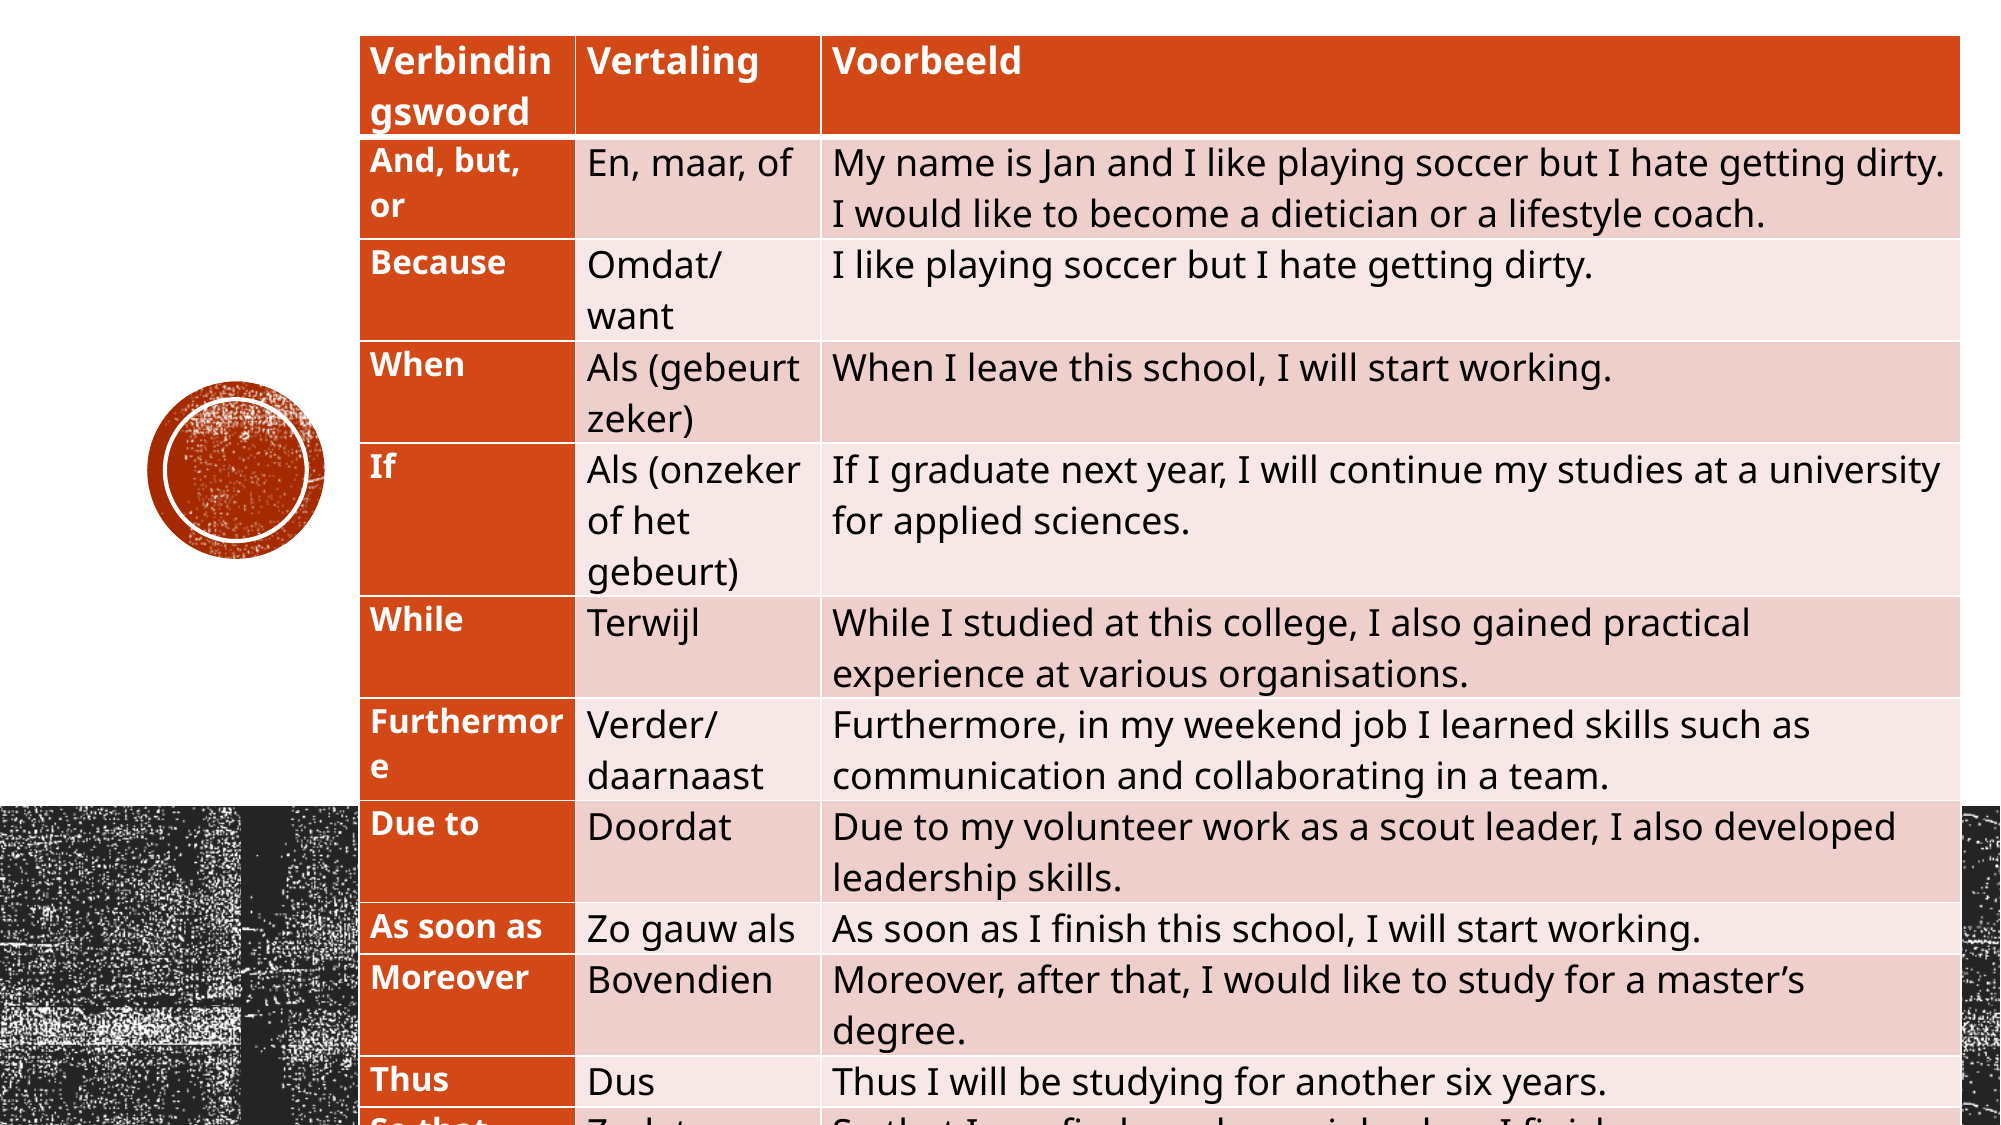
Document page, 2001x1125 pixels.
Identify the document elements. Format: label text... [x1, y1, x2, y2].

table_cell Because [360, 240, 575, 340]
table_cell So that I can find my dream job when I finish. [822, 1108, 1960, 1125]
table_cell And, but, or [360, 140, 575, 238]
table_header Vertaling [576, 36, 820, 134]
table_cell So that [360, 1108, 575, 1125]
table_cell Thus [360, 1057, 575, 1106]
table_cell Zodat [576, 1108, 820, 1125]
table_cell As soon as [360, 903, 575, 953]
table_cell Due to [360, 801, 575, 902]
table_cell If I graduate next year, I will continue my studies at a university for applied sciences. [822, 444, 1960, 595]
table_cell My name is Jan and I like playing soccer but I hate getting dirty. I would like to become a dietician or a lifestyle coach. [822, 140, 1960, 238]
table_cell While I studied at this college, I also gained practical experience at various organisations. [822, 597, 1960, 697]
table_cell Due to my volunteer work as a scout leader, I also developed leadership skills. [822, 801, 1960, 902]
table_cell Furthermore, in my weekend job I learned skills such as communication and collaborating in a team. [822, 699, 1960, 800]
table_cell Dus [576, 1057, 820, 1106]
table_cell Verder/daarnaast [576, 699, 820, 800]
table_cell Omdat/want [576, 240, 820, 340]
table_cell While [360, 597, 575, 697]
table_cell As soon as I finish this school, I will start working. [822, 903, 1960, 953]
table_cell When [360, 342, 575, 442]
table_cell Moreover, after that, I would like to study for a master’s degree. [822, 955, 1960, 1055]
table_cell Moreover [360, 955, 575, 1055]
table_cell Zo gauw als [576, 903, 820, 953]
table_cell I like playing soccer but I hate getting dirty. [822, 240, 1960, 340]
table_header Verbindingswoord [360, 36, 575, 134]
table_cell Als (gebeurt zeker) [576, 342, 820, 442]
table_cell Terwijl [576, 597, 820, 697]
table_cell When I leave this school, I will start working. [822, 342, 1960, 442]
table_cell Doordat [576, 801, 820, 902]
table_cell En, maar, of [576, 140, 820, 238]
table_cell If [360, 444, 575, 595]
table_cell Furthermore [360, 699, 575, 800]
table_cell Als (onzeker of het gebeurt) [576, 444, 820, 595]
table_header Voorbeeld [822, 36, 1960, 134]
table_cell Thus I will be studying for another six years. [822, 1057, 1960, 1106]
table_cell Bovendien [576, 955, 820, 1055]
